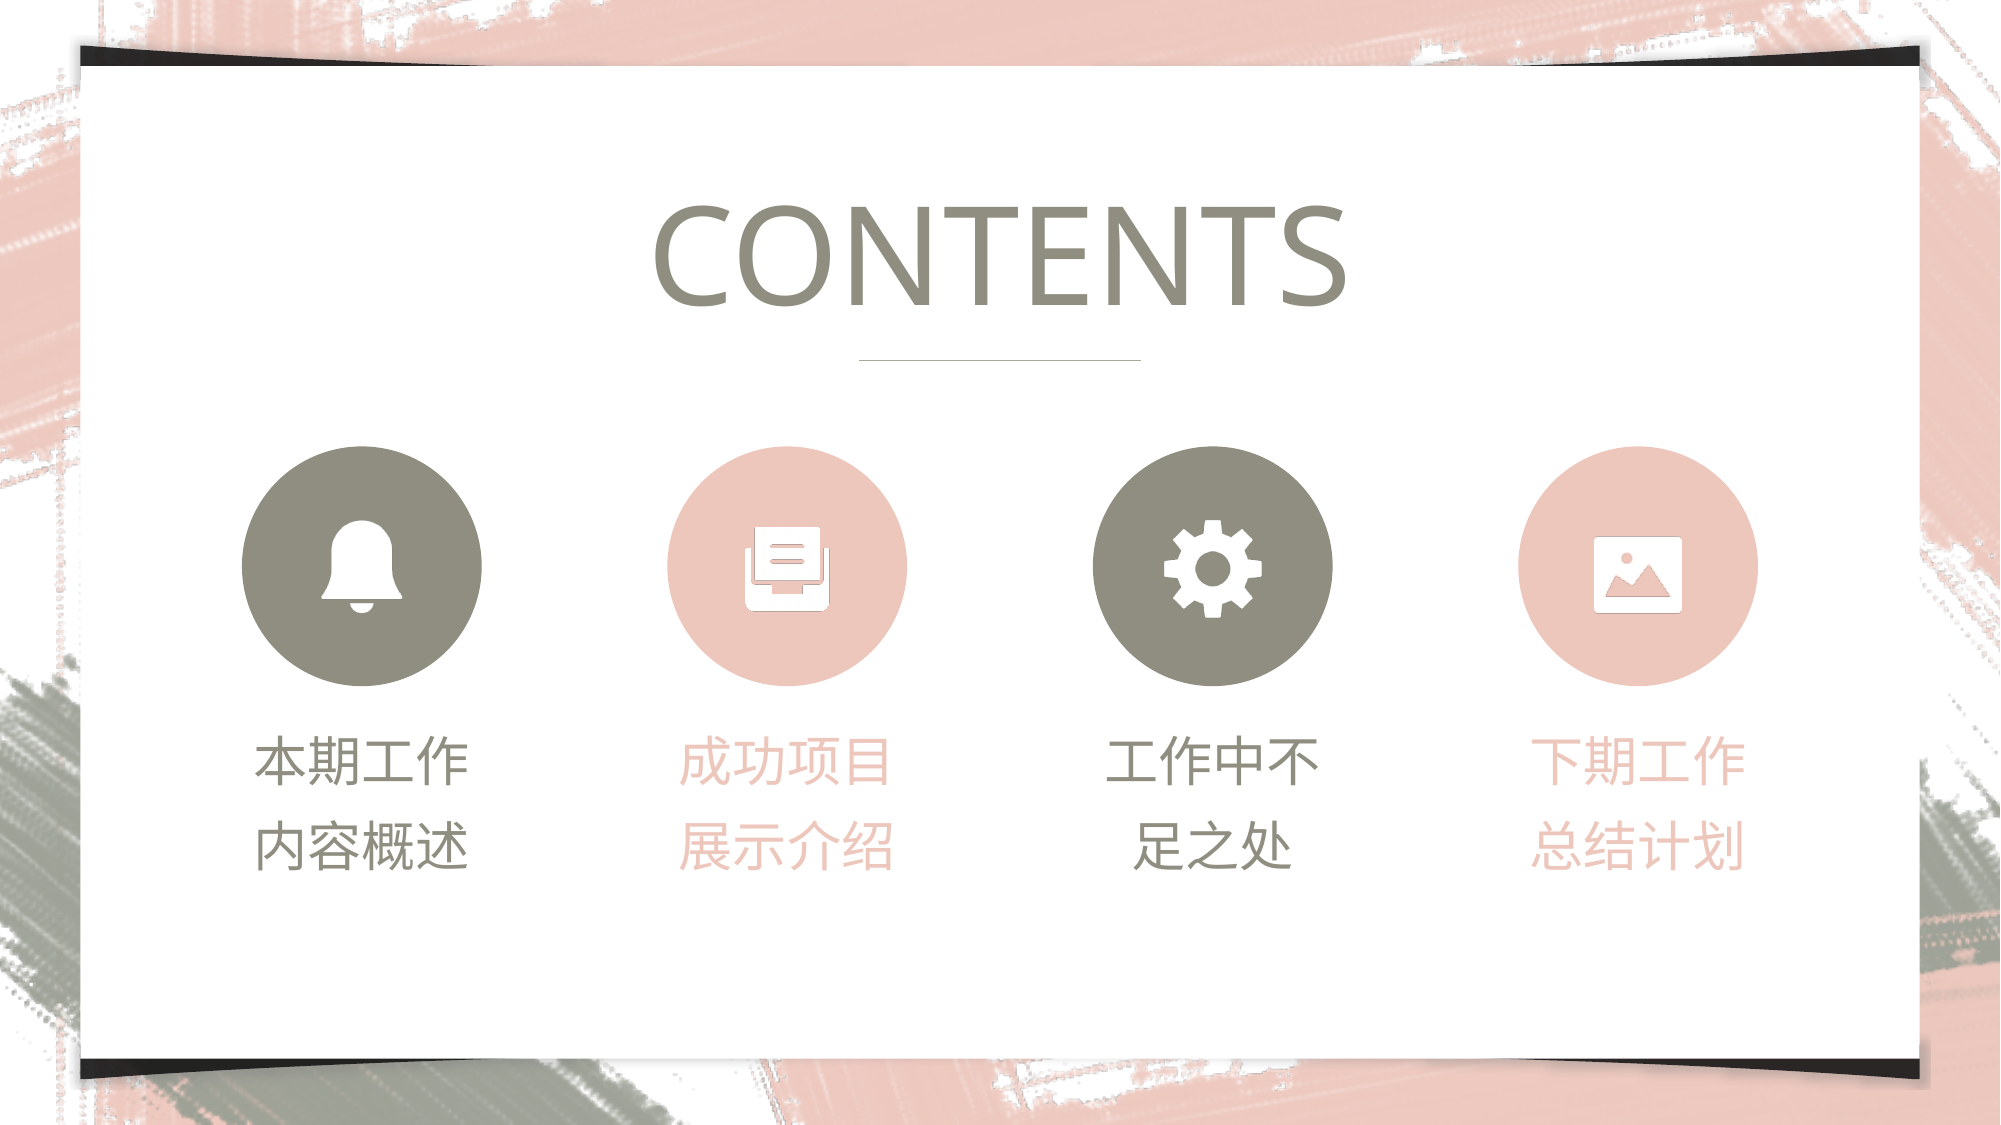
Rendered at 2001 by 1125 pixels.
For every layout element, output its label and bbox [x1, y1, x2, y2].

picture [0, 0, 2000, 1125]
text_box [80, 45, 1920, 1080]
